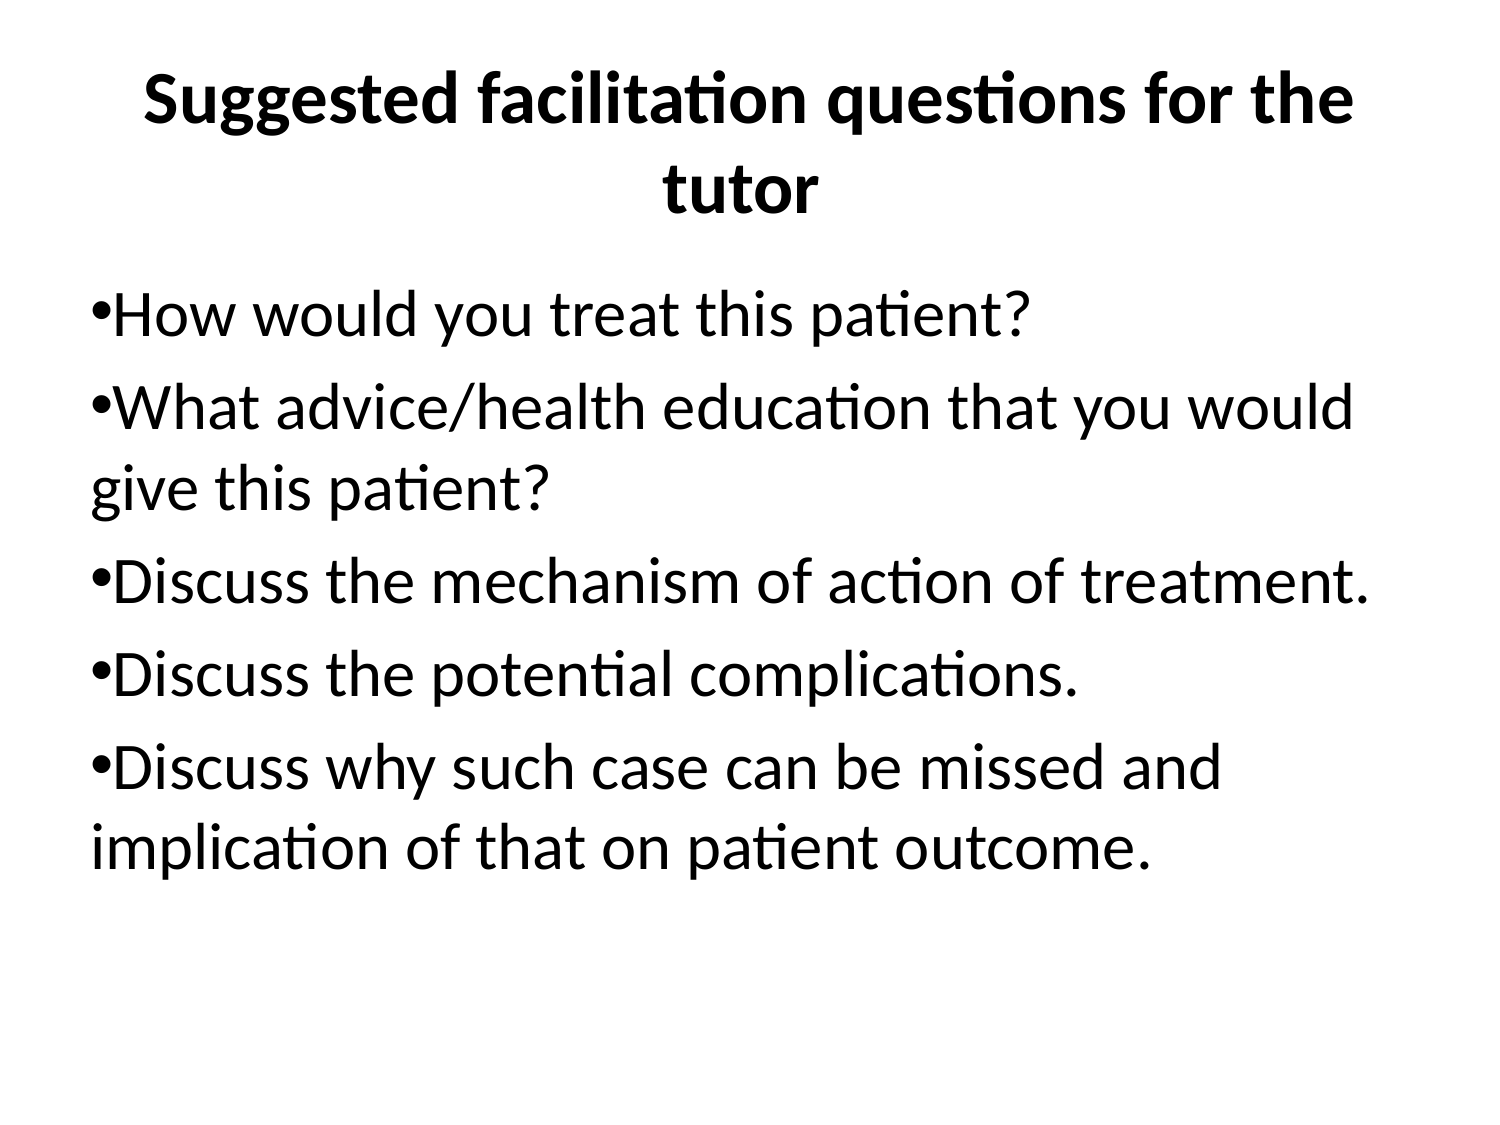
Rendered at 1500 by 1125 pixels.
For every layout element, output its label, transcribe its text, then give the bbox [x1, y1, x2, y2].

list How would you treat this patient? What advice/health education that you would give this patient? Discuss the mechanism of action of treatment. Discuss the potential complications. Discuss why such case can be missed and implication of that on patient outcome. [75, 262, 1425, 1005]
title Suggested facilitation questions for the tutor [75, 45, 1425, 233]
